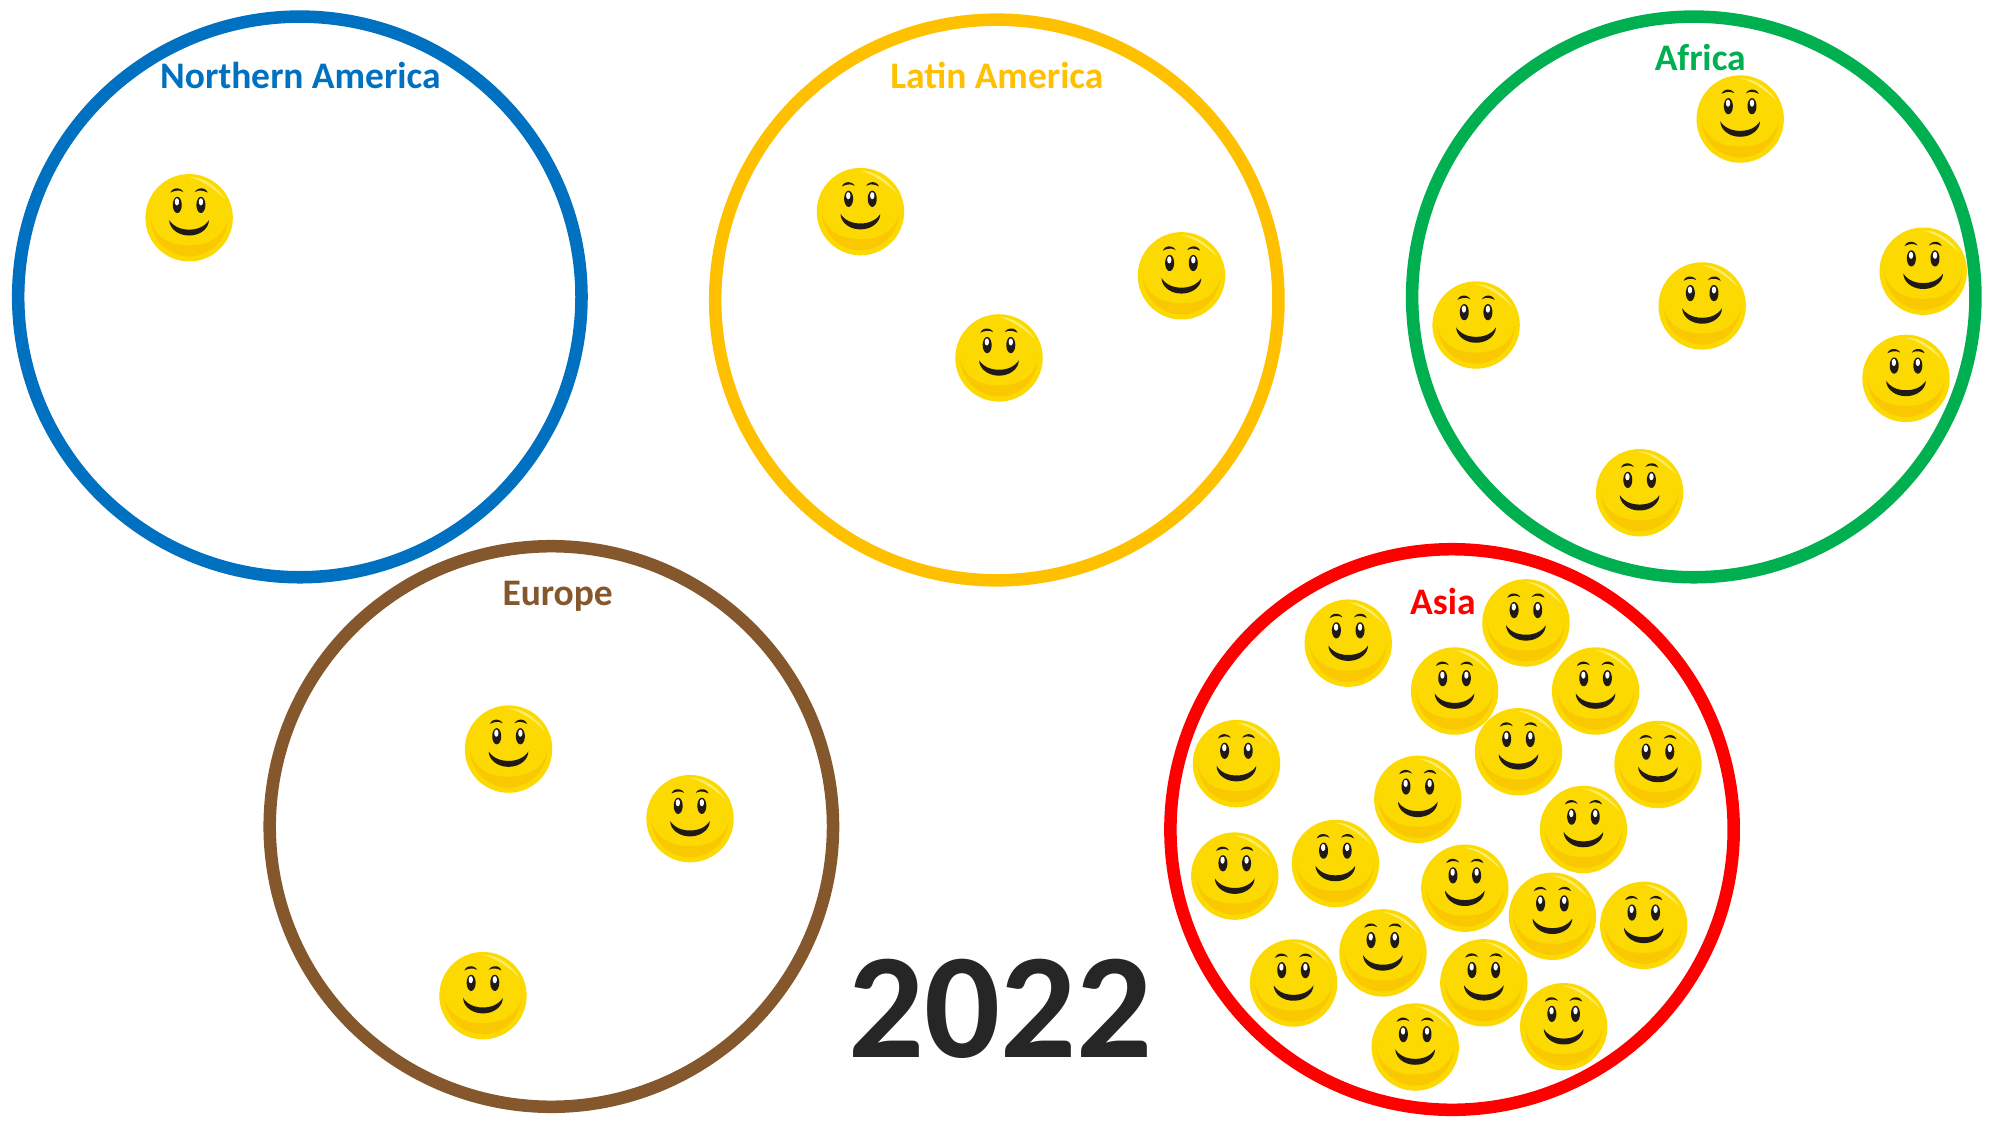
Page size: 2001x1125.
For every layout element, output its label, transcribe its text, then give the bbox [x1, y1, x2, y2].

picture [955, 314, 1043, 402]
text_box Africa [1640, 25, 1788, 86]
text_box [881, 18, 1112, 43]
text_box Europe [488, 560, 647, 621]
text_box [268, 545, 835, 1108]
picture [1291, 755, 1462, 908]
picture [1137, 232, 1226, 320]
text_box Northern America [145, 43, 497, 104]
text_box [1411, 15, 1977, 579]
text_box [17, 61, 583, 579]
picture [1192, 719, 1281, 808]
picture [1600, 881, 1688, 970]
picture [1249, 939, 1338, 1027]
picture [464, 705, 553, 793]
picture [646, 774, 734, 863]
picture [439, 951, 527, 1040]
picture [1339, 579, 1702, 1091]
text_box Latin America [875, 43, 1122, 104]
text_box [178, 15, 422, 43]
text_box [1169, 548, 1735, 1111]
picture [816, 167, 905, 256]
picture [1658, 262, 1746, 350]
picture [145, 174, 233, 262]
picture [1862, 334, 1950, 423]
picture [1304, 599, 1392, 687]
text_box [714, 46, 1280, 582]
picture [1190, 832, 1279, 920]
picture [1696, 75, 1784, 163]
picture [1595, 448, 1684, 537]
text_box Asia [1395, 569, 1493, 630]
picture [1432, 281, 1520, 369]
picture [1879, 227, 1967, 315]
text_box 2022 [820, 900, 1181, 1095]
